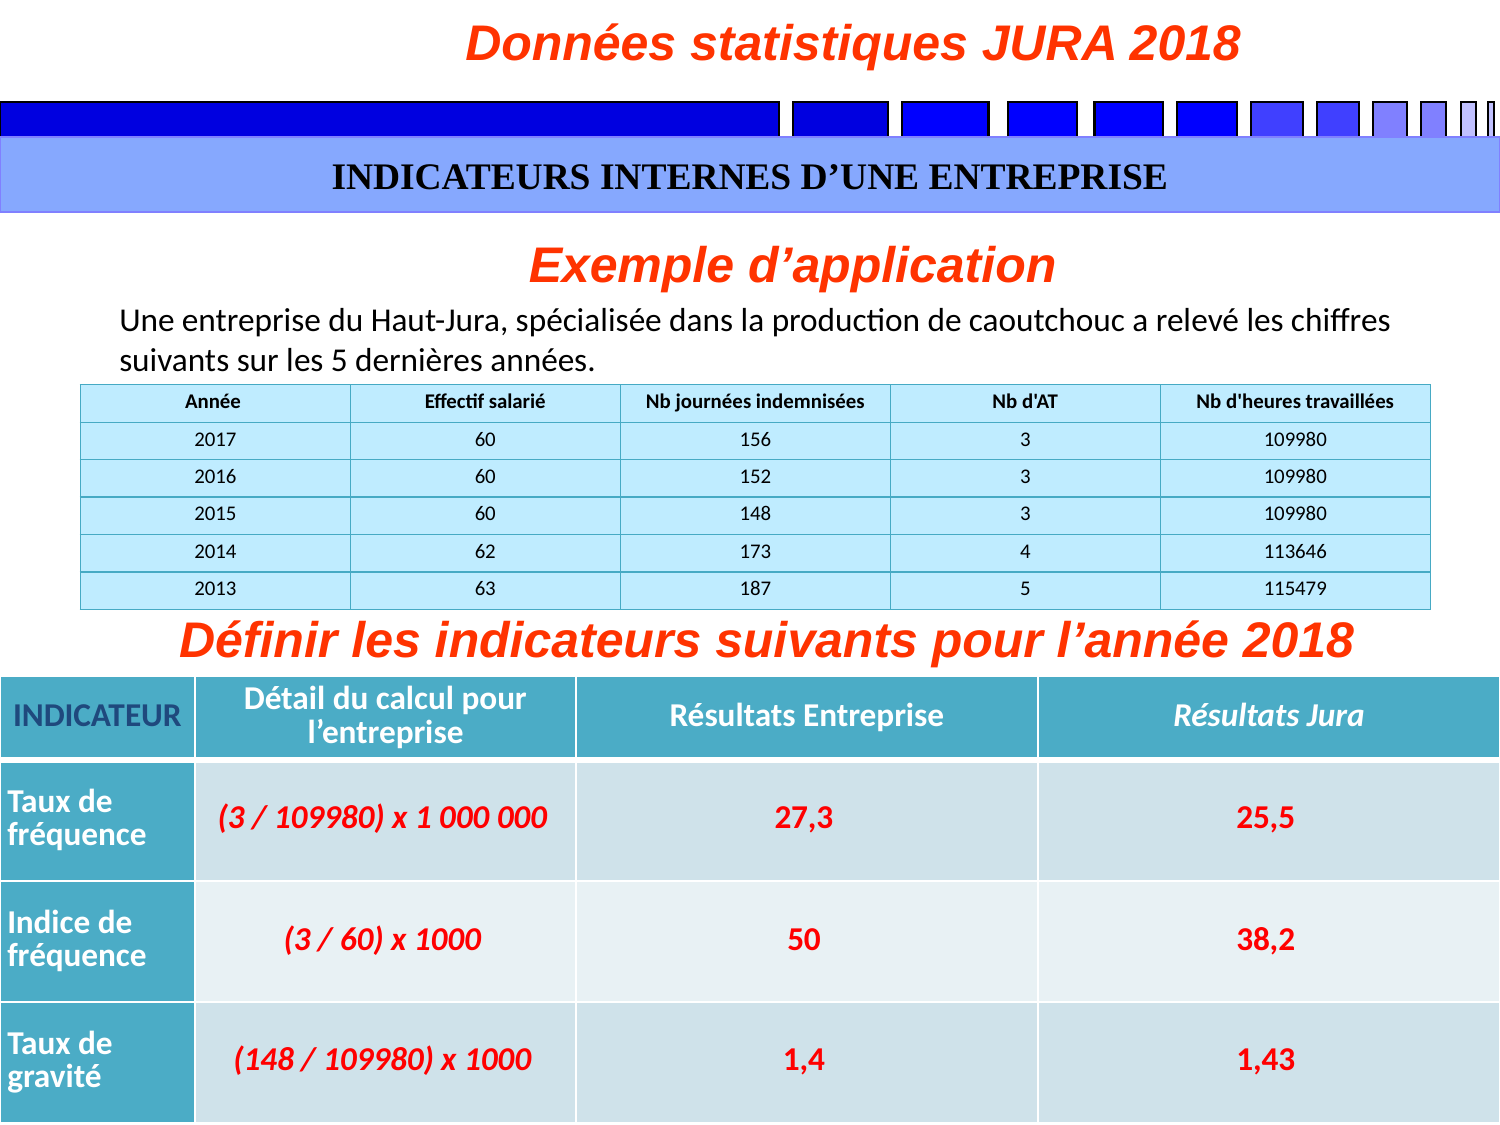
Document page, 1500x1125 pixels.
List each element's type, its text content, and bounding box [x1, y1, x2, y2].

table_cell 5 [891, 573, 1160, 600]
table_cell 109980 [1161, 460, 1430, 496]
table_cell 3 [891, 498, 1160, 534]
table_cell 3 [891, 460, 1160, 496]
table_cell 173 [621, 535, 890, 571]
table_header Résultats Jura [1039, 677, 1499, 757]
table_header INDICATEUR [1, 677, 194, 757]
table_cell 152 [621, 460, 890, 496]
text_box Une entreprise du Haut-Jura, spécialisée dans la production de caoutchouc a relevé les chiffres suivants sur les 5 dernières années. [104, 290, 1466, 386]
table_cell 50 [577, 882, 1037, 1001]
table_cell (3 / 109980) x 1 000 000 [196, 763, 575, 880]
table_header Nb journées indemnisées [621, 385, 890, 422]
table_cell 38,2 [1039, 882, 1499, 1001]
table_cell 63 [351, 573, 620, 600]
table_cell 109980 [1161, 423, 1430, 459]
table_header Année [81, 385, 350, 422]
table_cell 156 [621, 423, 890, 459]
table_cell 1,43 [1039, 1003, 1499, 1122]
table_cell 109980 [1161, 498, 1430, 534]
table_cell 2015 [81, 498, 350, 534]
table_cell 3 [891, 423, 1160, 459]
table_cell 4 [891, 535, 1160, 571]
table_cell (148 / 109980) x 1000 [196, 1003, 575, 1122]
table_cell 25,5 [1039, 763, 1499, 880]
table_cell 1,4 [577, 1003, 1037, 1122]
table_cell 2017 [81, 423, 350, 459]
table_cell (3 / 60) x 1000 [196, 882, 575, 1001]
table_cell Indice de fréquence [1, 882, 194, 1001]
table_cell 113646 [1161, 535, 1430, 571]
table_cell Taux de gravité [1, 1003, 194, 1122]
table_cell 115479 [1161, 573, 1430, 609]
table_cell 60 [351, 423, 620, 459]
table_cell 27,3 [577, 763, 1037, 880]
text_box Définir les indicateurs suivants pour l’année 2018 [144, 600, 1391, 676]
table_cell Taux de fréquence [1, 763, 194, 880]
table_header Nb d'AT [891, 385, 1160, 422]
table_cell 60 [351, 460, 620, 496]
table_header Résultats Entreprise [577, 677, 1037, 757]
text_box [0, 101, 1495, 140]
text_box Exemple d’application [169, 225, 1416, 290]
table_cell 2013 [81, 573, 350, 609]
table_cell 148 [621, 498, 890, 534]
text_box INDICATEURS INTERNES D’UNE ENTREPRISE [0, 137, 1500, 213]
table_header Effectif salarié [351, 385, 620, 422]
table_cell 2014 [81, 535, 350, 571]
table_cell 60 [351, 498, 620, 534]
table_header Détail du calcul pour l’entreprise [196, 677, 575, 757]
table_cell 187 [621, 573, 890, 600]
table_cell 62 [351, 535, 620, 571]
table_header Nb d'heures travaillées [1161, 385, 1430, 422]
table_cell 2016 [81, 460, 350, 496]
text_box Données statistiques JURA 2018 [230, 3, 1477, 78]
